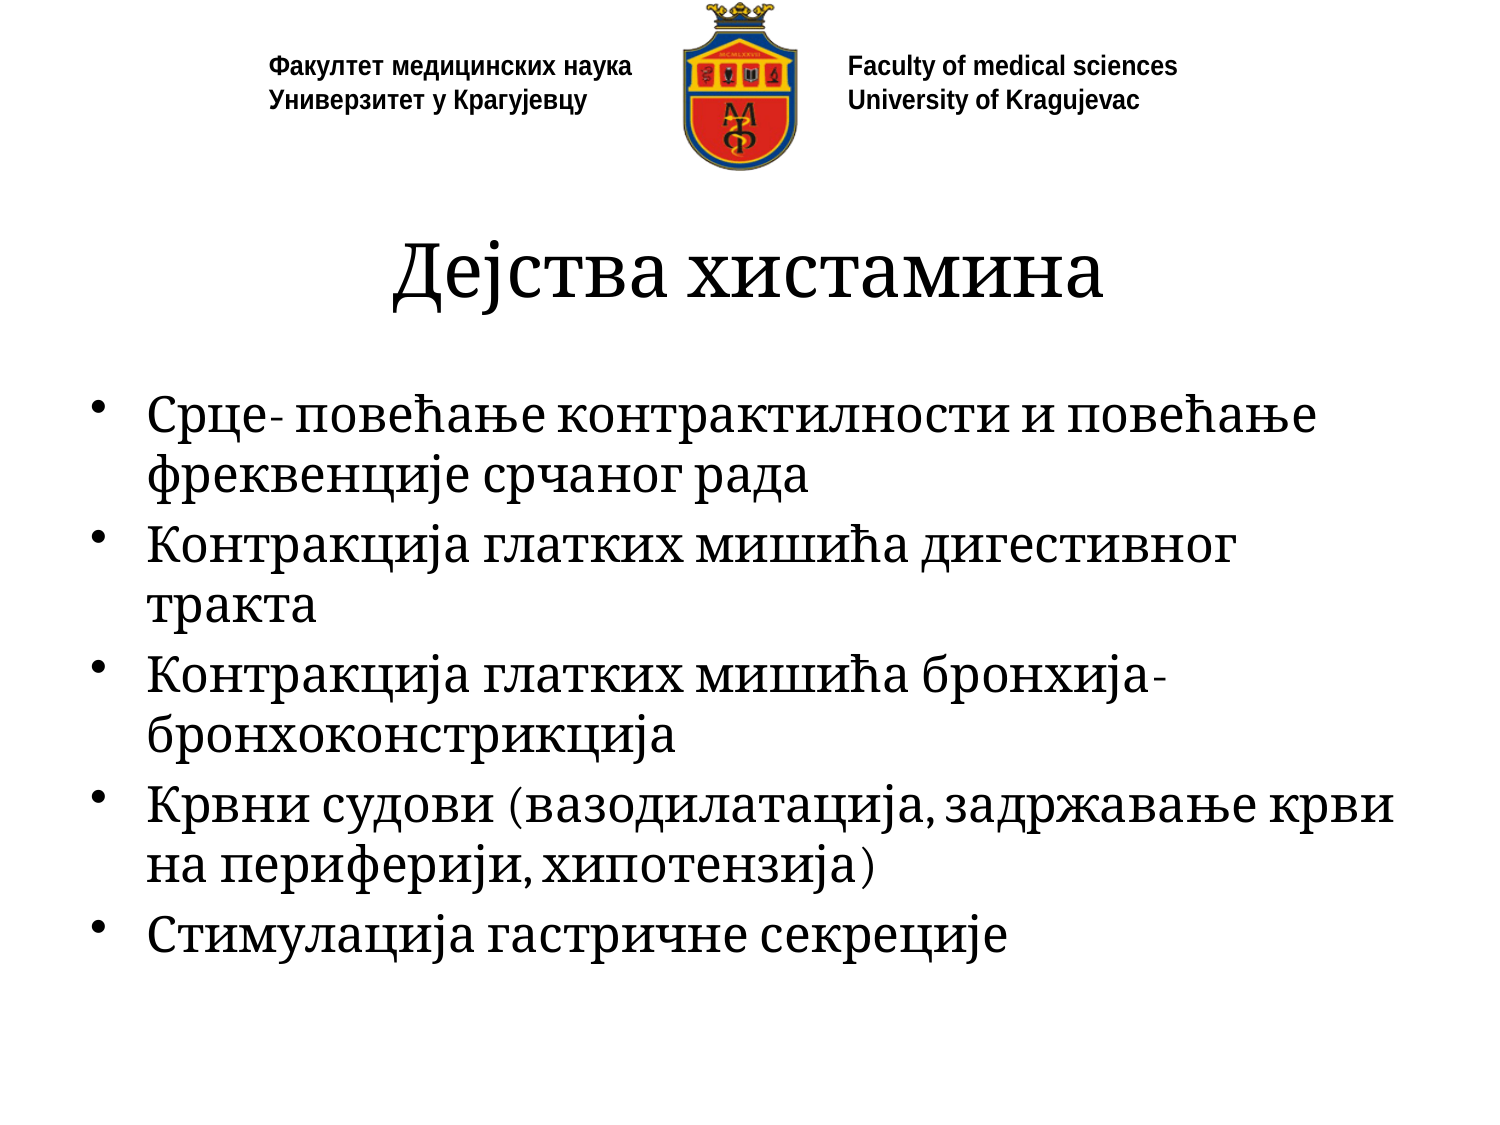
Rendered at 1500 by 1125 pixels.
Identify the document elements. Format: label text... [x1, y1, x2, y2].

title Дејства хистамина [74, 173, 1426, 362]
list Срце- повећање контрактилности и повећање фреквенције срчаног рада Контракција глатких мишића дигестивног тракта Контракција глатких мишића бронхија- бронхоконстрикција Крвни судови (вазодилатација, задржавање крви на периферији, хипотензија) Стимулација гастричне секреције [74, 374, 1426, 1118]
